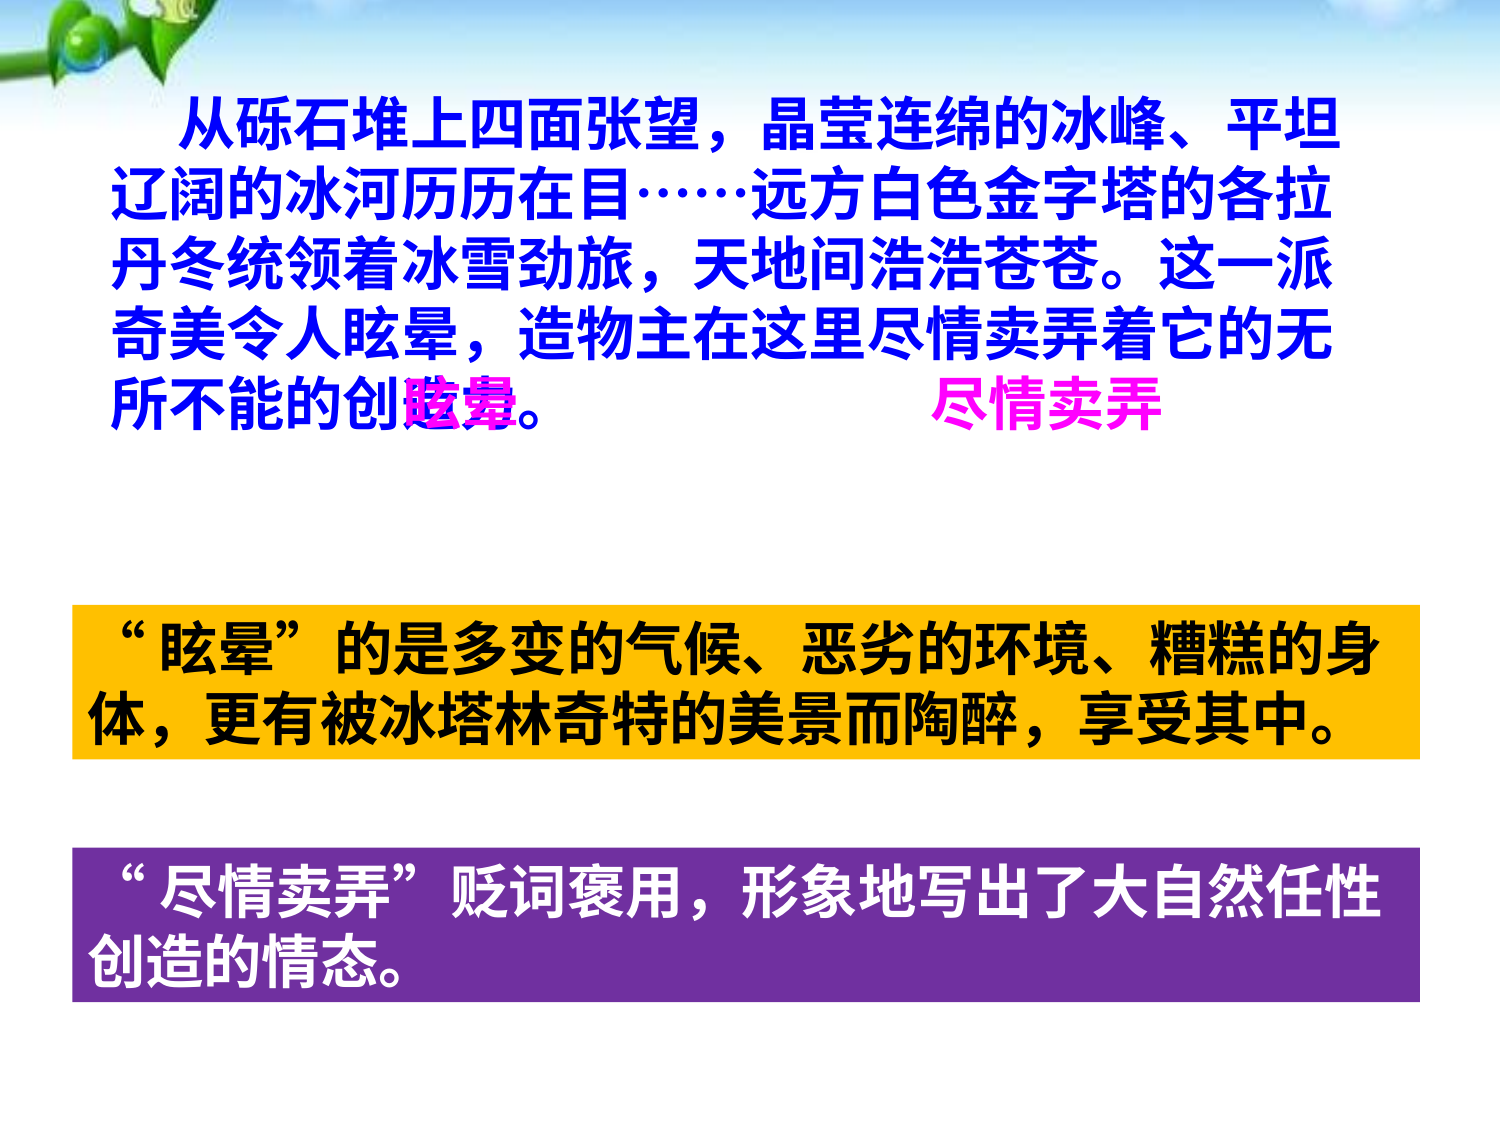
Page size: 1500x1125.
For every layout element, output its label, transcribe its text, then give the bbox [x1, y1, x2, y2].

picture [0, 0, 1500, 1125]
text_box “眩晕”的是多变的气候、恶劣的环境、糟糕的身体，更有被冰塔林奇特的美景而陶醉，享受其中。 [72, 604, 1420, 760]
text_box 尽情卖弄 [915, 360, 1209, 445]
text_box “尽情卖弄”贬词褒用，形象地写出了大自然任性创造的情态。 [72, 847, 1420, 1003]
text_box 从砾石堆上四面张望，晶莹连绵的冰峰、平坦辽阔的冰河历历在目……远方白色金字塔的各拉丹冬统领着冰雪劲旅，天地间浩浩苍苍。这一派奇美令人眩晕，造物主在这里尽情卖弄着它的无所不能的创造力。 [95, 79, 1384, 445]
text_box 眩晕 [388, 360, 575, 445]
